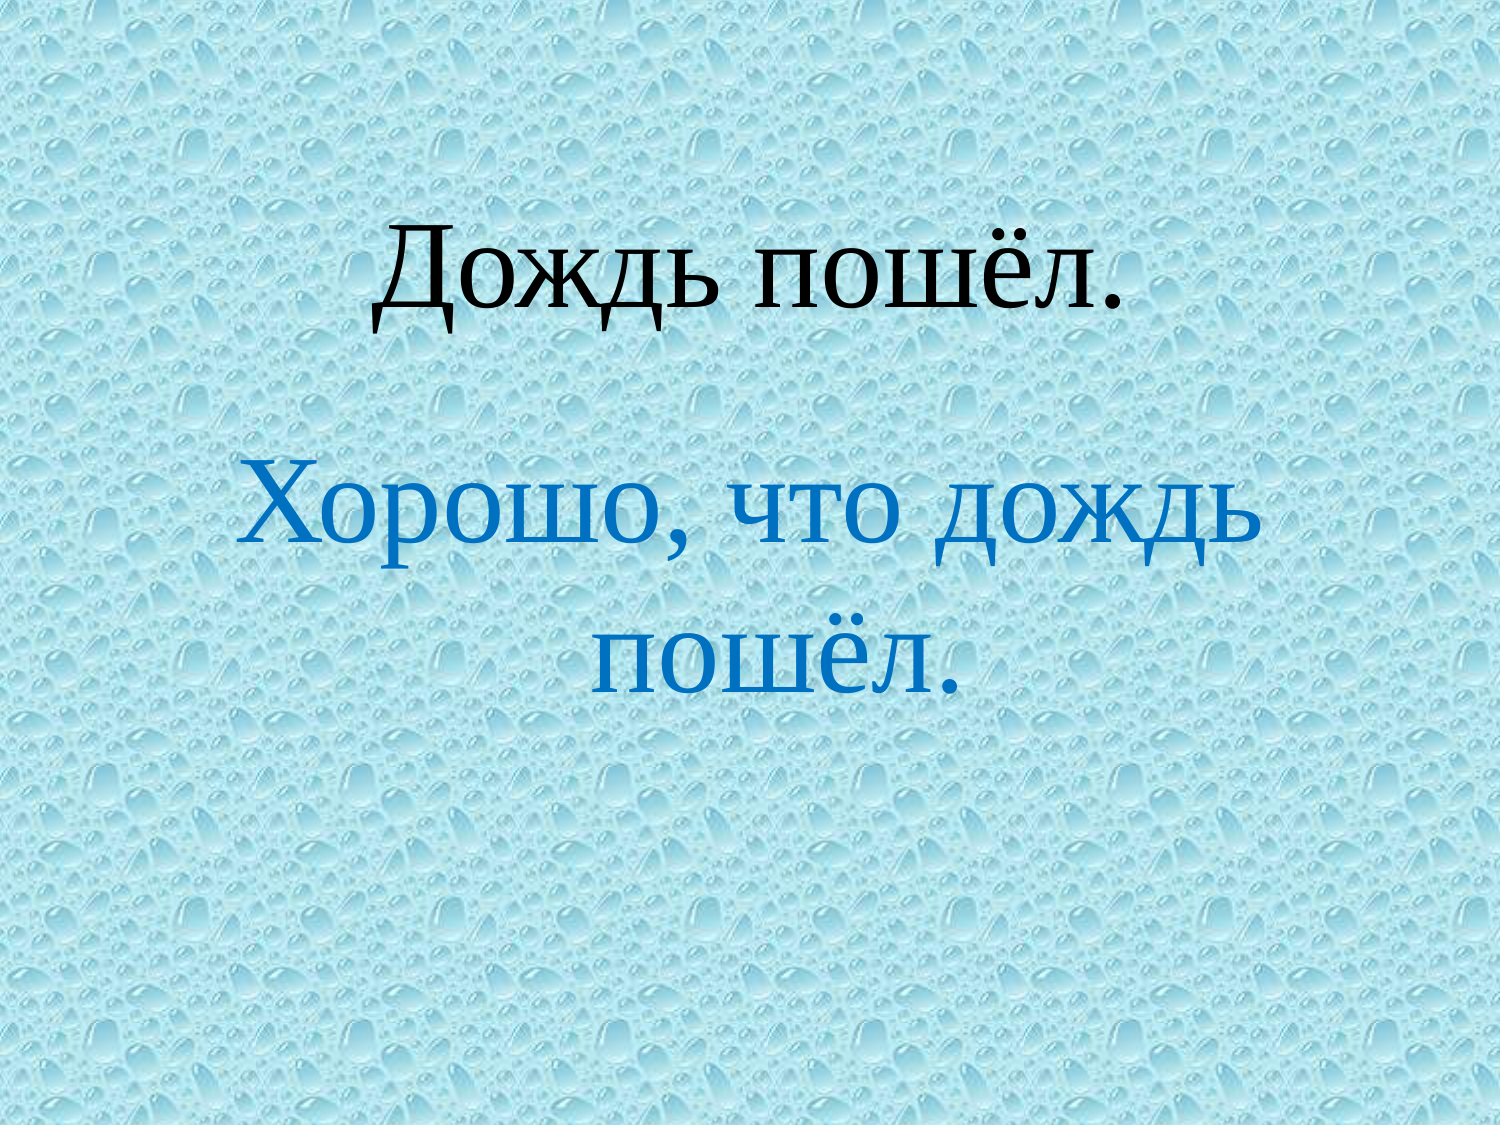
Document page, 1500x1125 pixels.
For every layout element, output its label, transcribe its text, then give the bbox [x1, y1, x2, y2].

list Хорошо, что дождь пошёл. [75, 410, 1425, 1005]
picture [0, 0, 1500, 1125]
title Дождь пошёл. [75, 164, 1425, 352]
